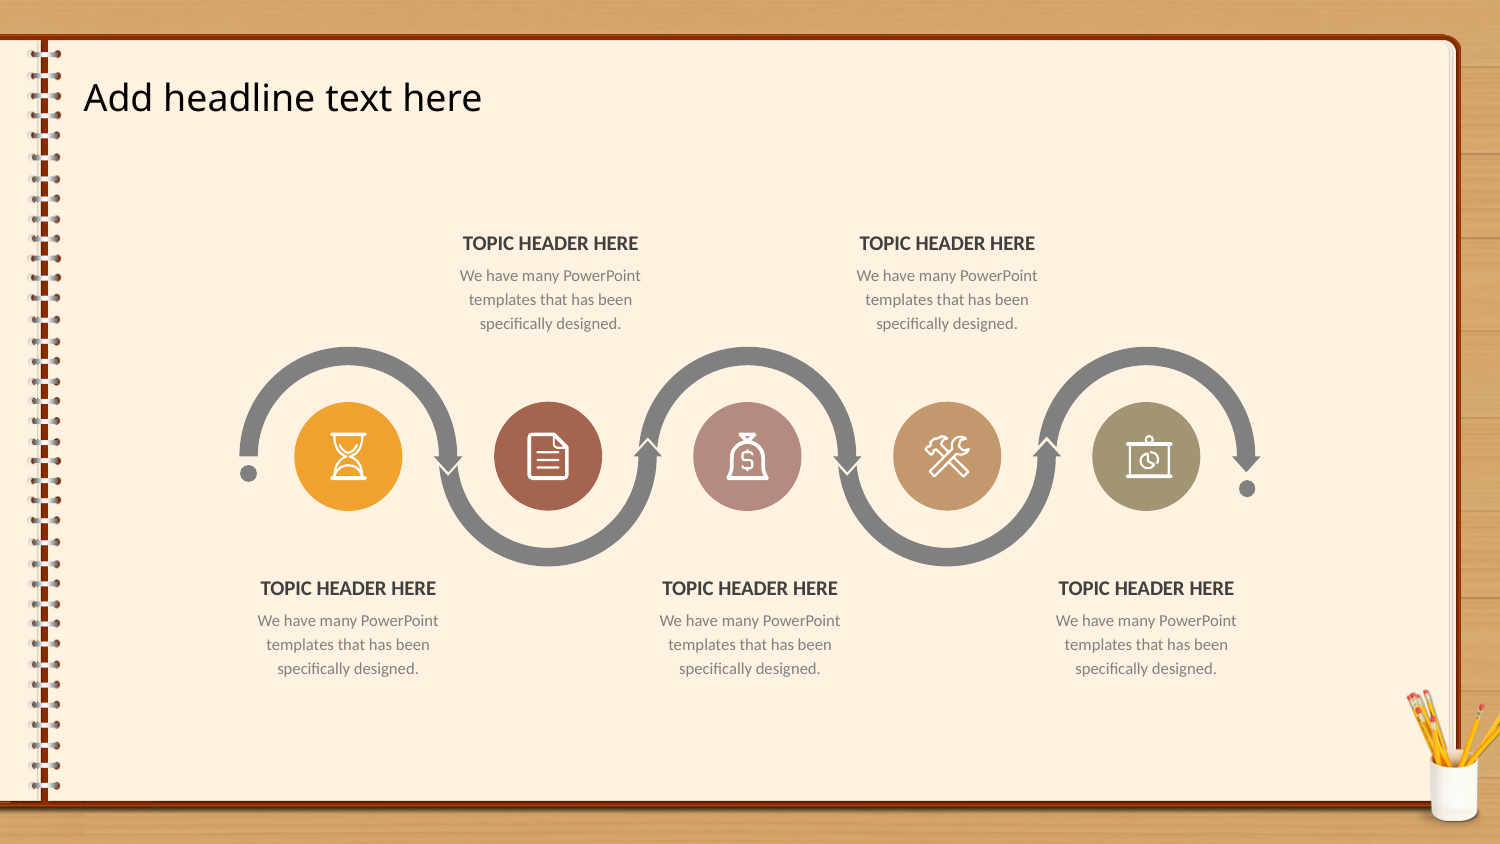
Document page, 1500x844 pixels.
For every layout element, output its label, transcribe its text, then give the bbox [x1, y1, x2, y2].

text_box TOPIC HEADER HERE We have many PowerPoint templates that has been specifically designed. [1029, 569, 1264, 678]
text_box [838, 440, 1062, 567]
text_box [893, 401, 1002, 511]
picture [0, 0, 1500, 844]
text_box [1125, 434, 1173, 479]
text_box [924, 435, 970, 478]
text_box [494, 401, 603, 511]
text_box [726, 432, 769, 481]
text_box TOPIC HEADER HERE We have many PowerPoint templates that has been specifically designed. [231, 569, 466, 678]
text_box [294, 402, 403, 511]
text_box [638, 346, 862, 473]
text_box Add headline text here [83, 74, 604, 120]
text_box TOPIC HEADER HERE We have many PowerPoint templates that has been specifically designed. [434, 224, 668, 333]
text_box [693, 402, 802, 511]
text_box TOPIC HEADER HERE We have many PowerPoint templates that has been specifically designed. [830, 224, 1064, 333]
text_box [239, 346, 463, 473]
text_box [240, 465, 257, 482]
text_box [1092, 402, 1201, 511]
text_box [1239, 480, 1256, 498]
text_box [329, 432, 367, 481]
text_box TOPIC HEADER HERE We have many PowerPoint templates that has been specifically designed. [633, 569, 867, 678]
text_box [1038, 346, 1261, 473]
text_box [439, 440, 662, 567]
text_box [527, 432, 569, 481]
